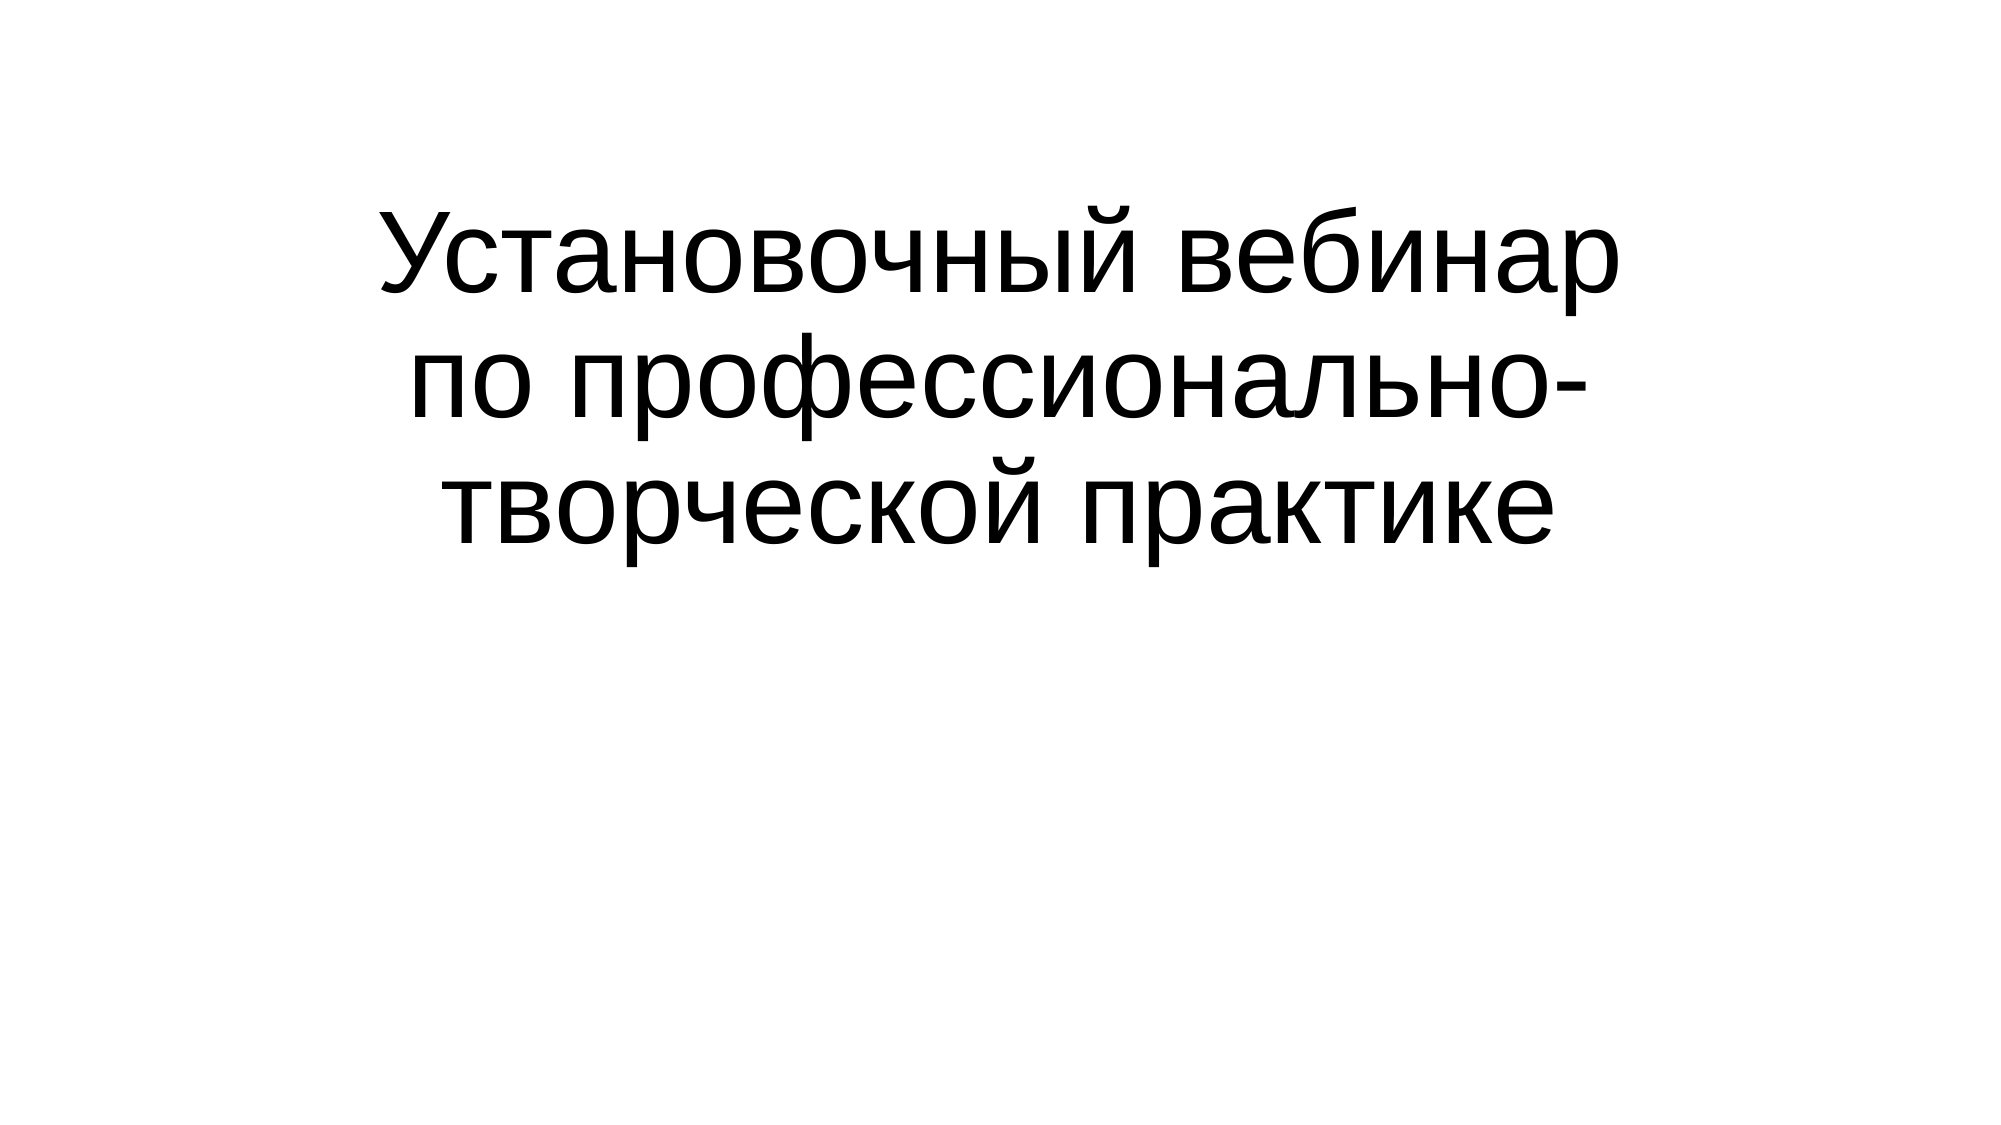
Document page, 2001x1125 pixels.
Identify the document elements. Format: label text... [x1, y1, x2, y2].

title Установочный вебинар по профессионально-творческой практике [249, 184, 1750, 576]
